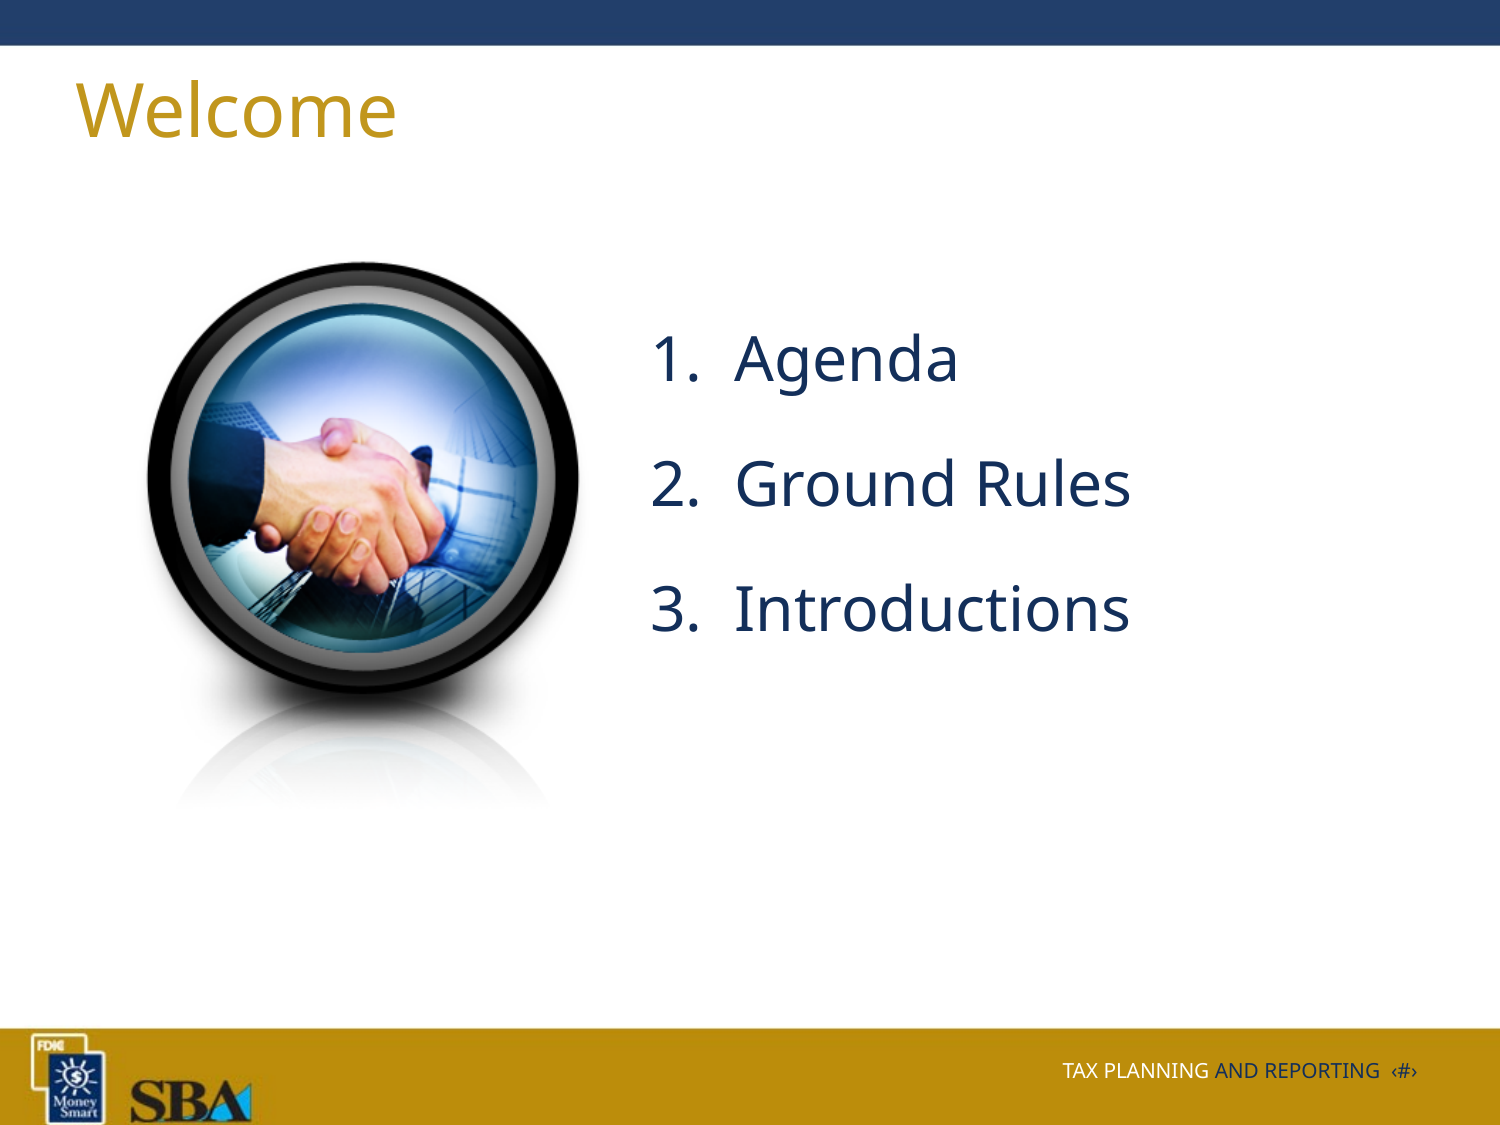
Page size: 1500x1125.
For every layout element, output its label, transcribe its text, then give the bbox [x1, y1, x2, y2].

picture [0, 0, 1500, 1125]
title Welcome [74, 61, 1426, 163]
list Agenda Ground Rules Introductions [649, 211, 1363, 751]
